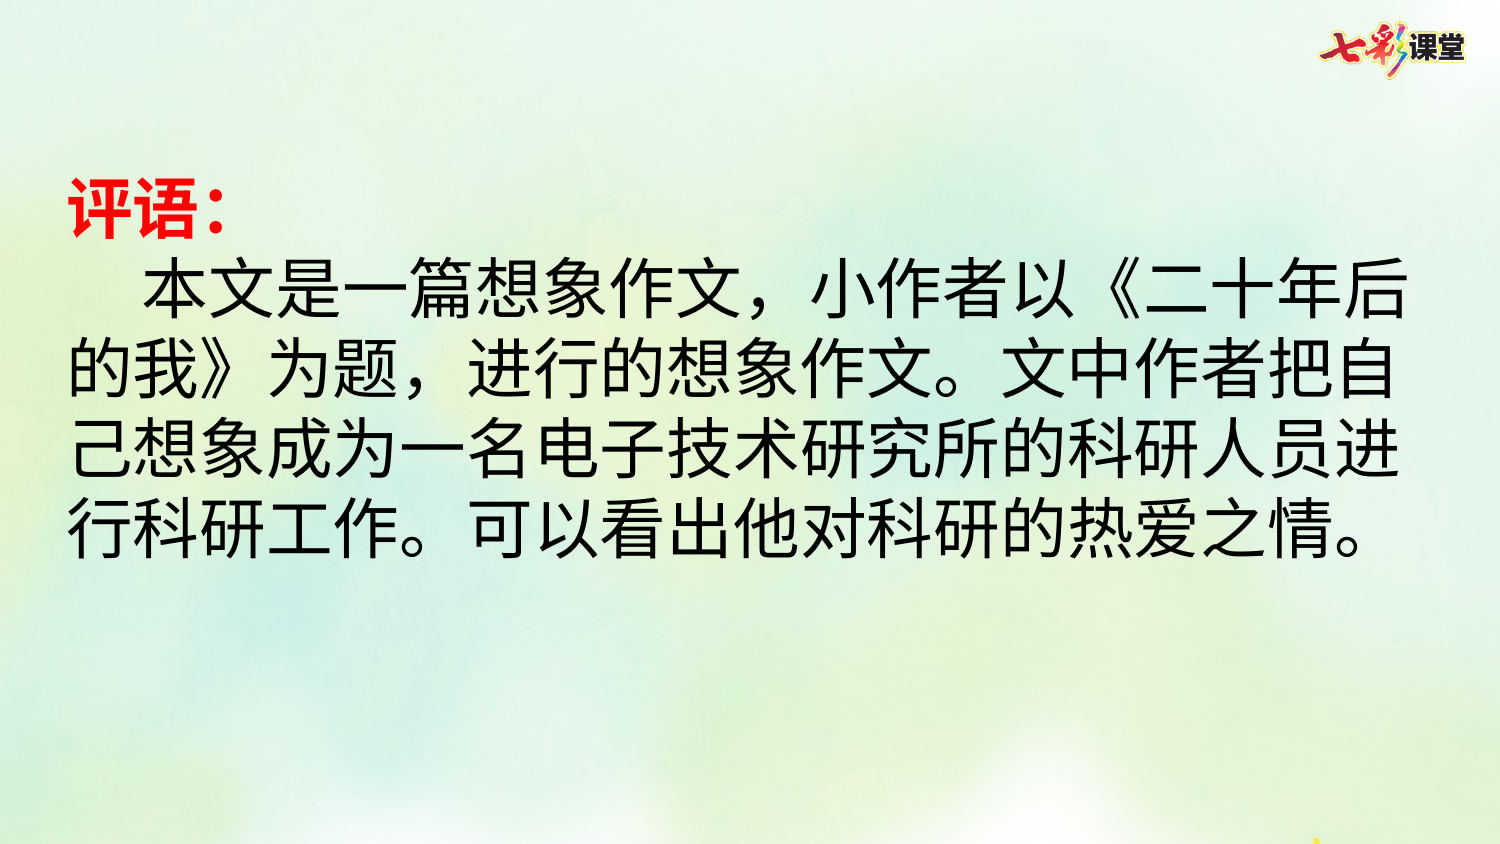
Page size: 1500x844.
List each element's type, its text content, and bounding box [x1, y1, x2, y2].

picture [0, 0, 1500, 844]
text_box 评语： 本文是一篇想象作文，小作者以《二十年后的我》为题，进行的想象作文。文中作者把自己想象成为一名电子技术研究所的科研人员进行科研工作。可以看出他对科研的热爱之情。 [51, 159, 1436, 575]
